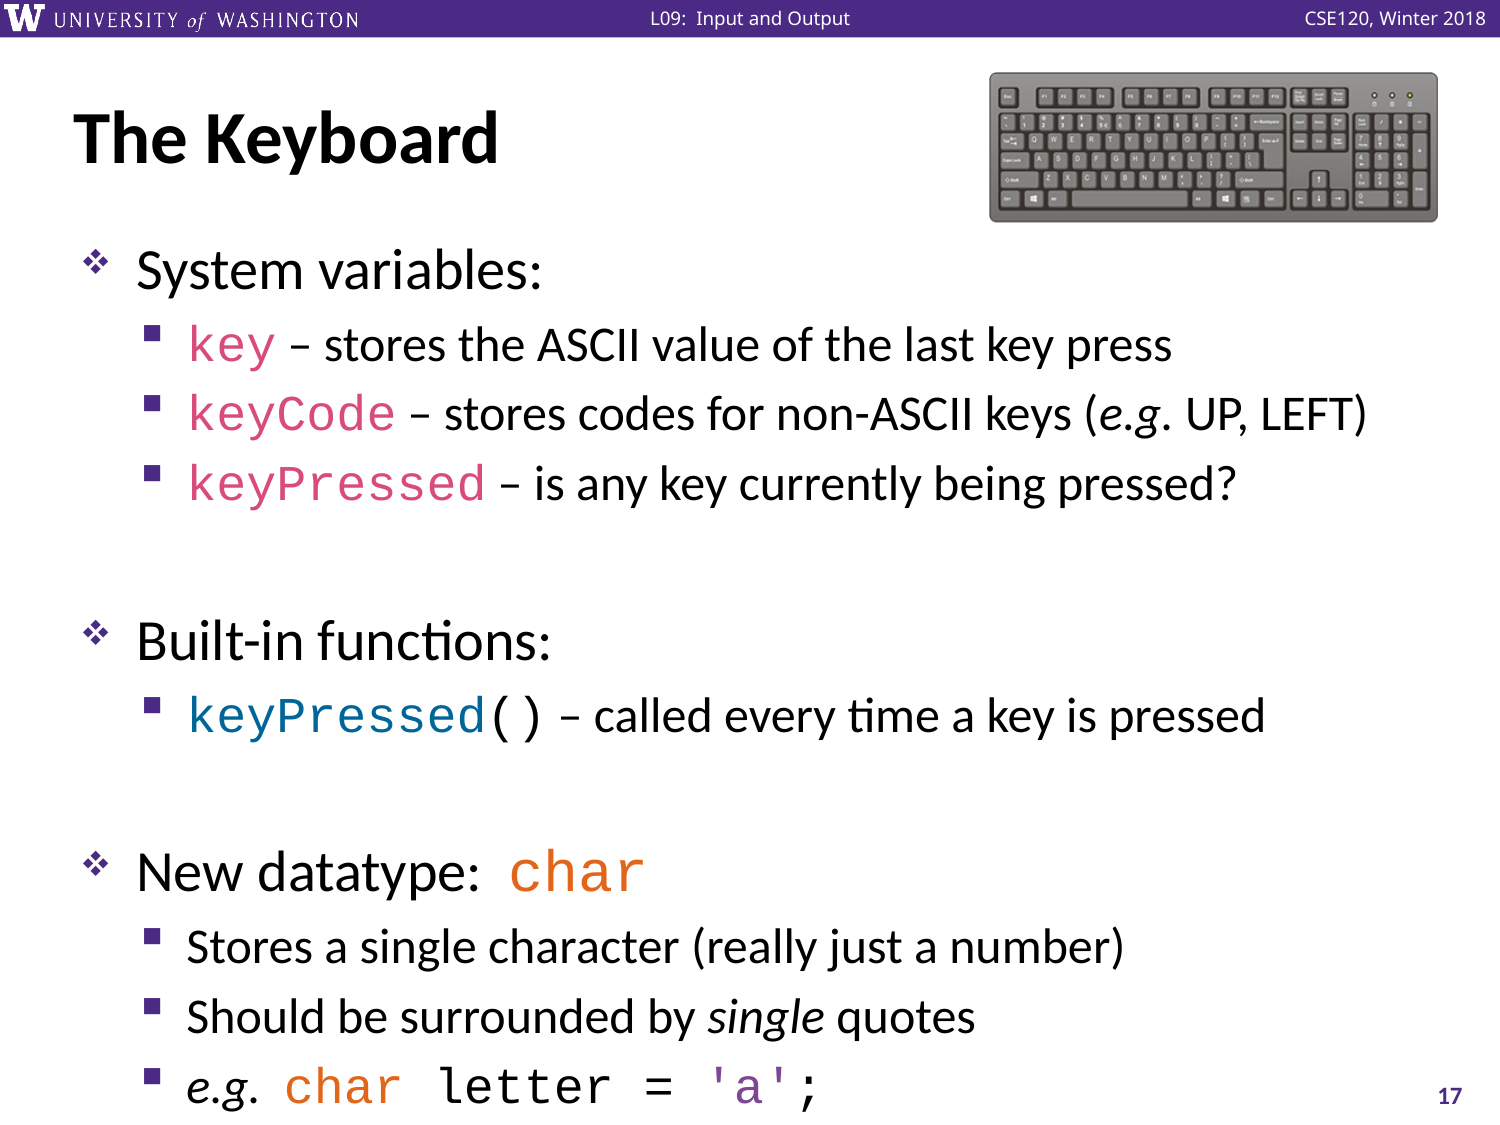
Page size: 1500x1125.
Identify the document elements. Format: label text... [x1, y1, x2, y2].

picture [989, 72, 1438, 223]
list System variables: key – stores the ASCII value of the last key press keyCode – stores codes for non-ASCII keys (e.g. UP, LEFT) keyPressed – is any key currently being pressed? Built-in functions: keyPressed() – called every time a key is pressed New datatype: char Stores a single character (really just a number) Should be surrounded by single quotes e.g. char letter = 'a'; [64, 223, 1438, 1040]
picture [4, 4, 358, 32]
title The Keyboard [58, 71, 988, 197]
slide_number 17 [1400, 1065, 1500, 1125]
